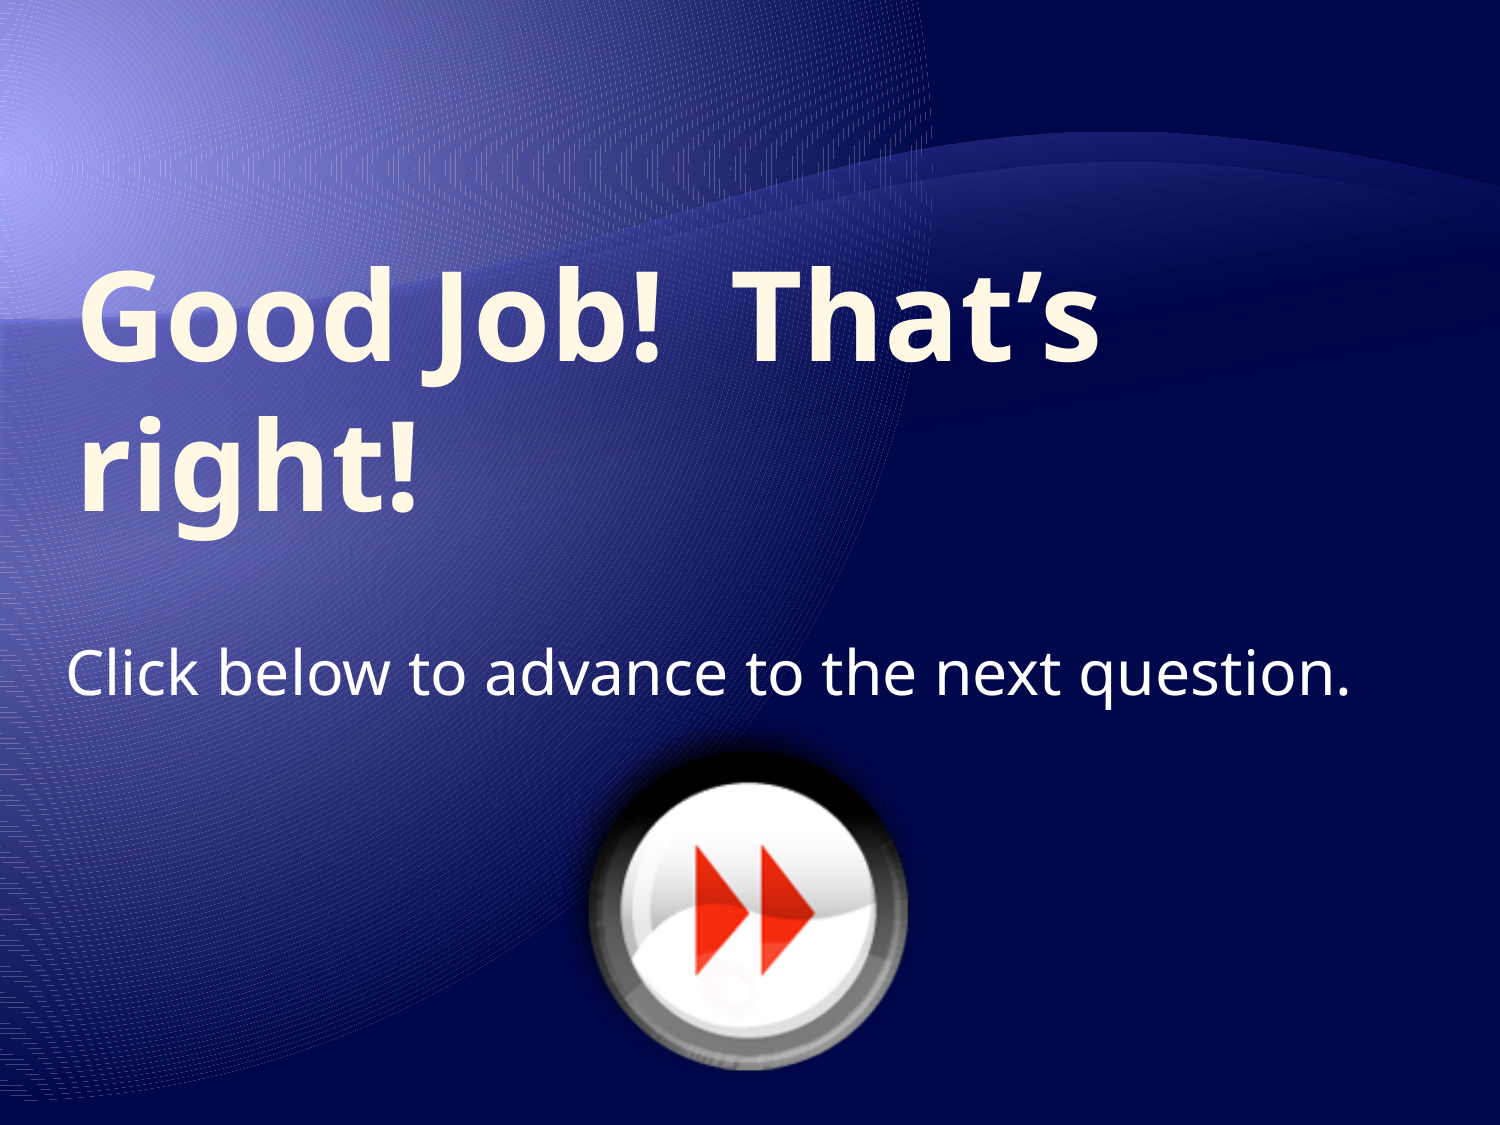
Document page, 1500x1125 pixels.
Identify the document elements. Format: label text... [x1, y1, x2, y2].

picture [562, 712, 938, 1088]
title Good Job! That’s right! [75, 87, 1425, 538]
list Click below to advance to the next question. [50, 624, 1400, 730]
